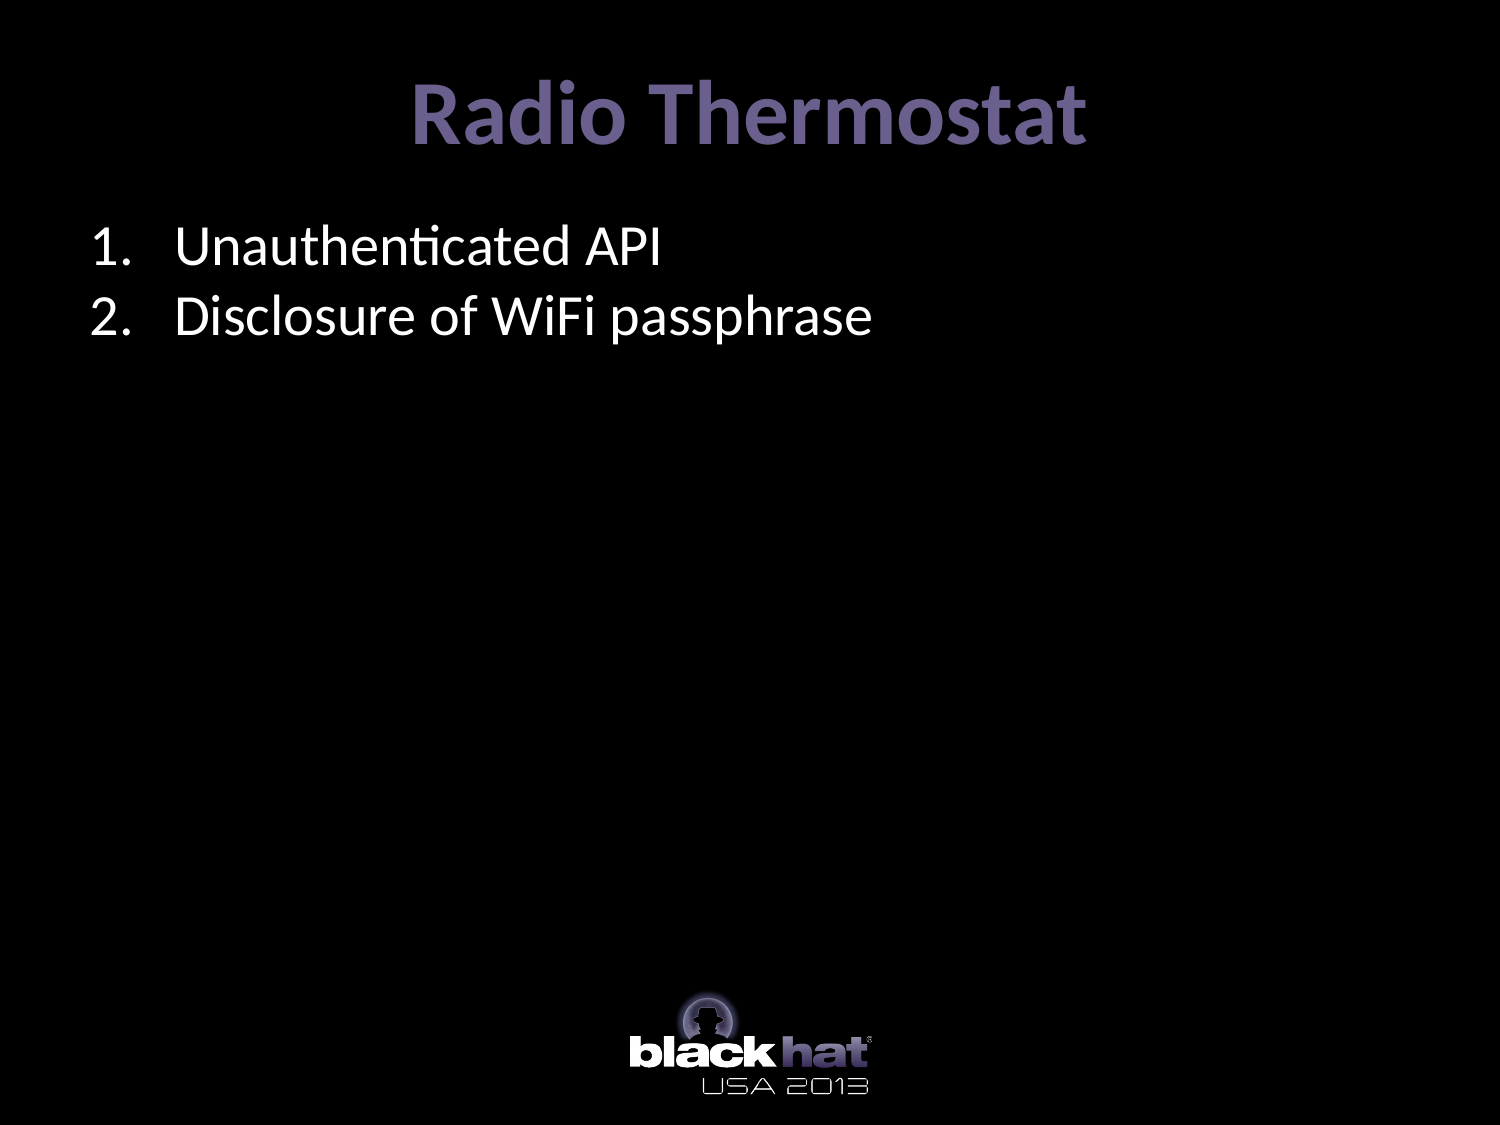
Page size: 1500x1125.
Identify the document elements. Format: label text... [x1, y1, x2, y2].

text_box Unauthenticated API Disclosure of WiFi passphrase [74, 233, 1425, 355]
picture [628, 987, 872, 1100]
text_box Radio Thermostat [74, 45, 1425, 233]
